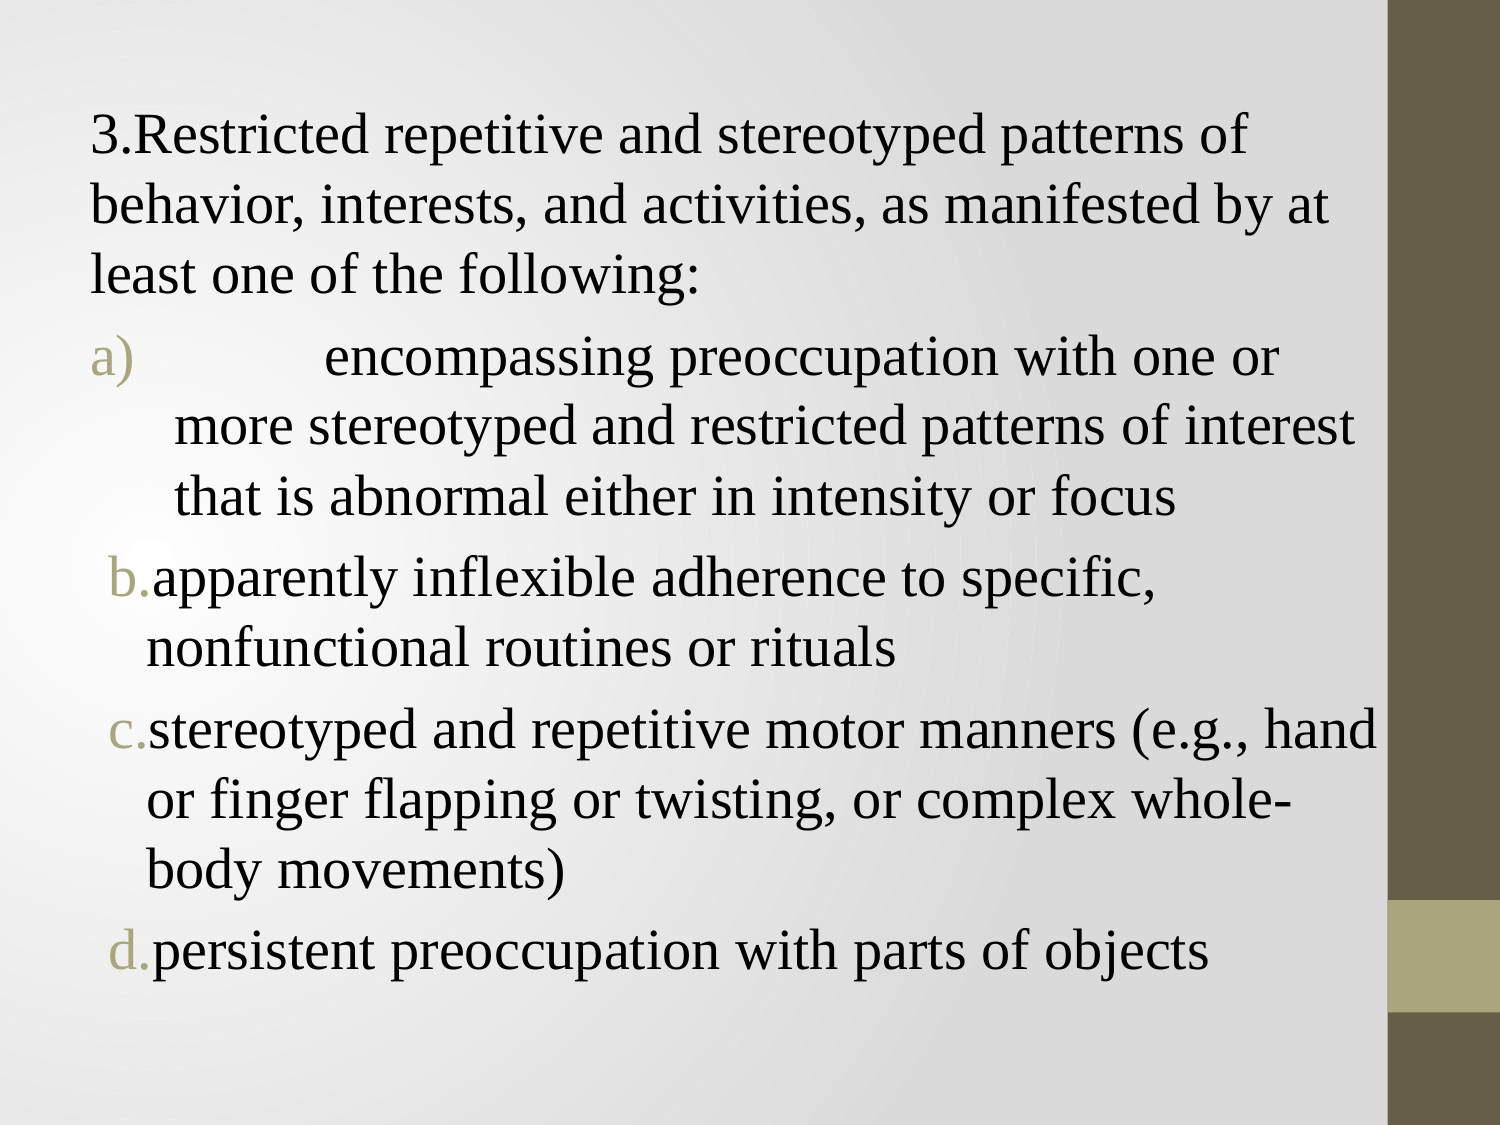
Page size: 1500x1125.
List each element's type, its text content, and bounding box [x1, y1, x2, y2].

list 3.Restricted repetitive and stereotyped patterns of behavior, interests, and activities, as manifested by at least one of the following: encompassing preoccupation with one or more stereotyped and restricted patterns of interest that is abnormal either in intensity or focus apparently inflexible adherence to specific, nonfunctional routines or rituals stereotyped and repetitive motor manners (e.g., hand or finger flapping or twisting, or complex whole-body movements) persistent preoccupation with parts of objects [75, 87, 1425, 1005]
